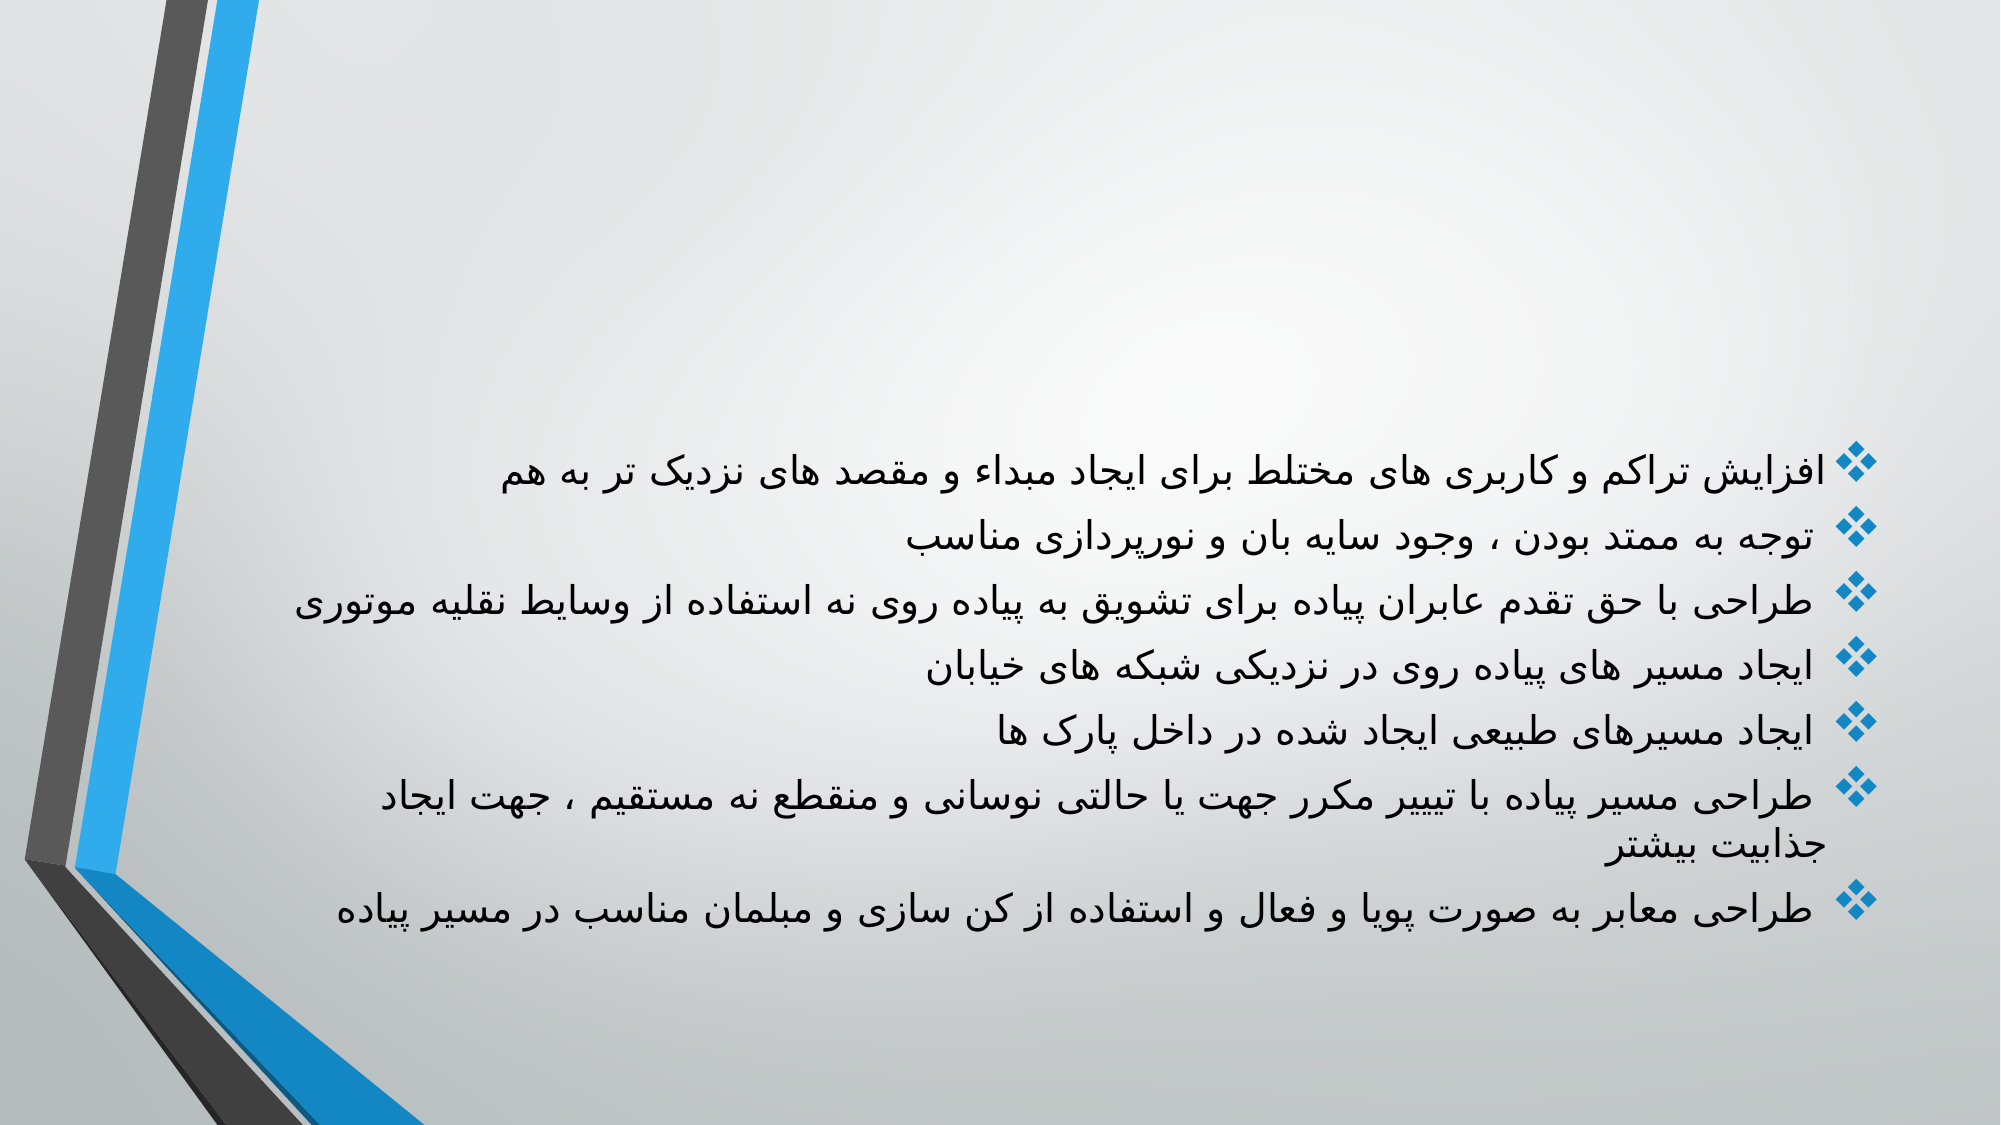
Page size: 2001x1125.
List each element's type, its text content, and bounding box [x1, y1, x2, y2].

list افزایش تراکم و کاربری های مختلط برای ایجاد مبداء و مقصد های نزدیک تر به هم توجه به ممتد بودن ، وجود سایه بان و نورپردازی مناسب طراحی با حق تقدم عابران پیاده برای تشویق به پیاده روی نه استفاده از وسایط نقلیه موتوری ایجاد مسیر های پیاده روی در نزدیکی شبکه های خیابان ایجاد مسیرهای طبیعی ایجاد شده در داخل پارک ها طراحی مسیر پیاده با تیییر مکرر جهت یا حالتی نوسانی و منقطع نه مستقیم ، جهت ایجاد جذابیت بیشتر طراحی معابر به صورت پویا و فعال و استفاده از کن سازی و مبلمان مناسب در مسیر پیاده [243, 437, 1887, 950]
